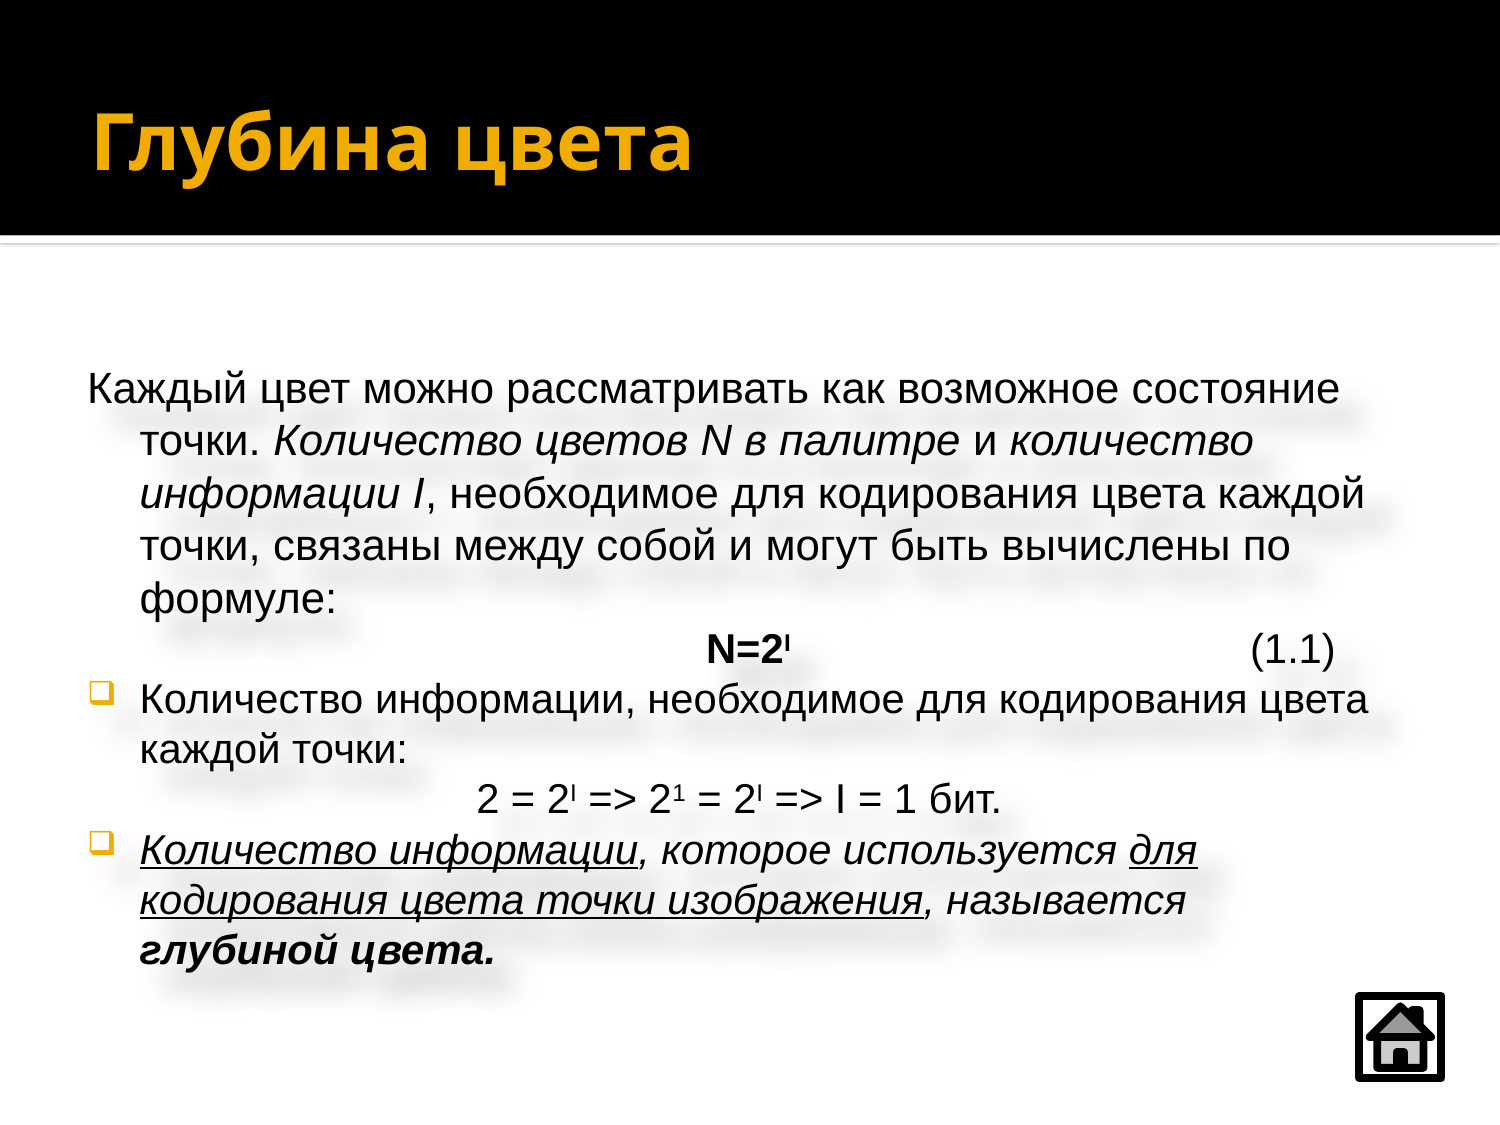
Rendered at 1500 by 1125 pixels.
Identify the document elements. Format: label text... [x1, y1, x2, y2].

title Глубина цвета [75, 45, 1425, 233]
list Каждый цвет можно рассматривать как возможное состояние точки. Количество цветов N в палитре и количество информации I, необходимое для кодирования цвета каждой точки, связаны между собой и могут быть вычислены по формуле: N=2I (1.1) Количество информации, необходимое для кодирования цвета каждой точки: 2 = 2I => 21 = 2I => I = 1 бит. Количество информации, которое используется для кодирования цвета точки изображения, называется глубиной цвета. [58, 344, 1407, 1020]
text_box [1355, 992, 1445, 1082]
